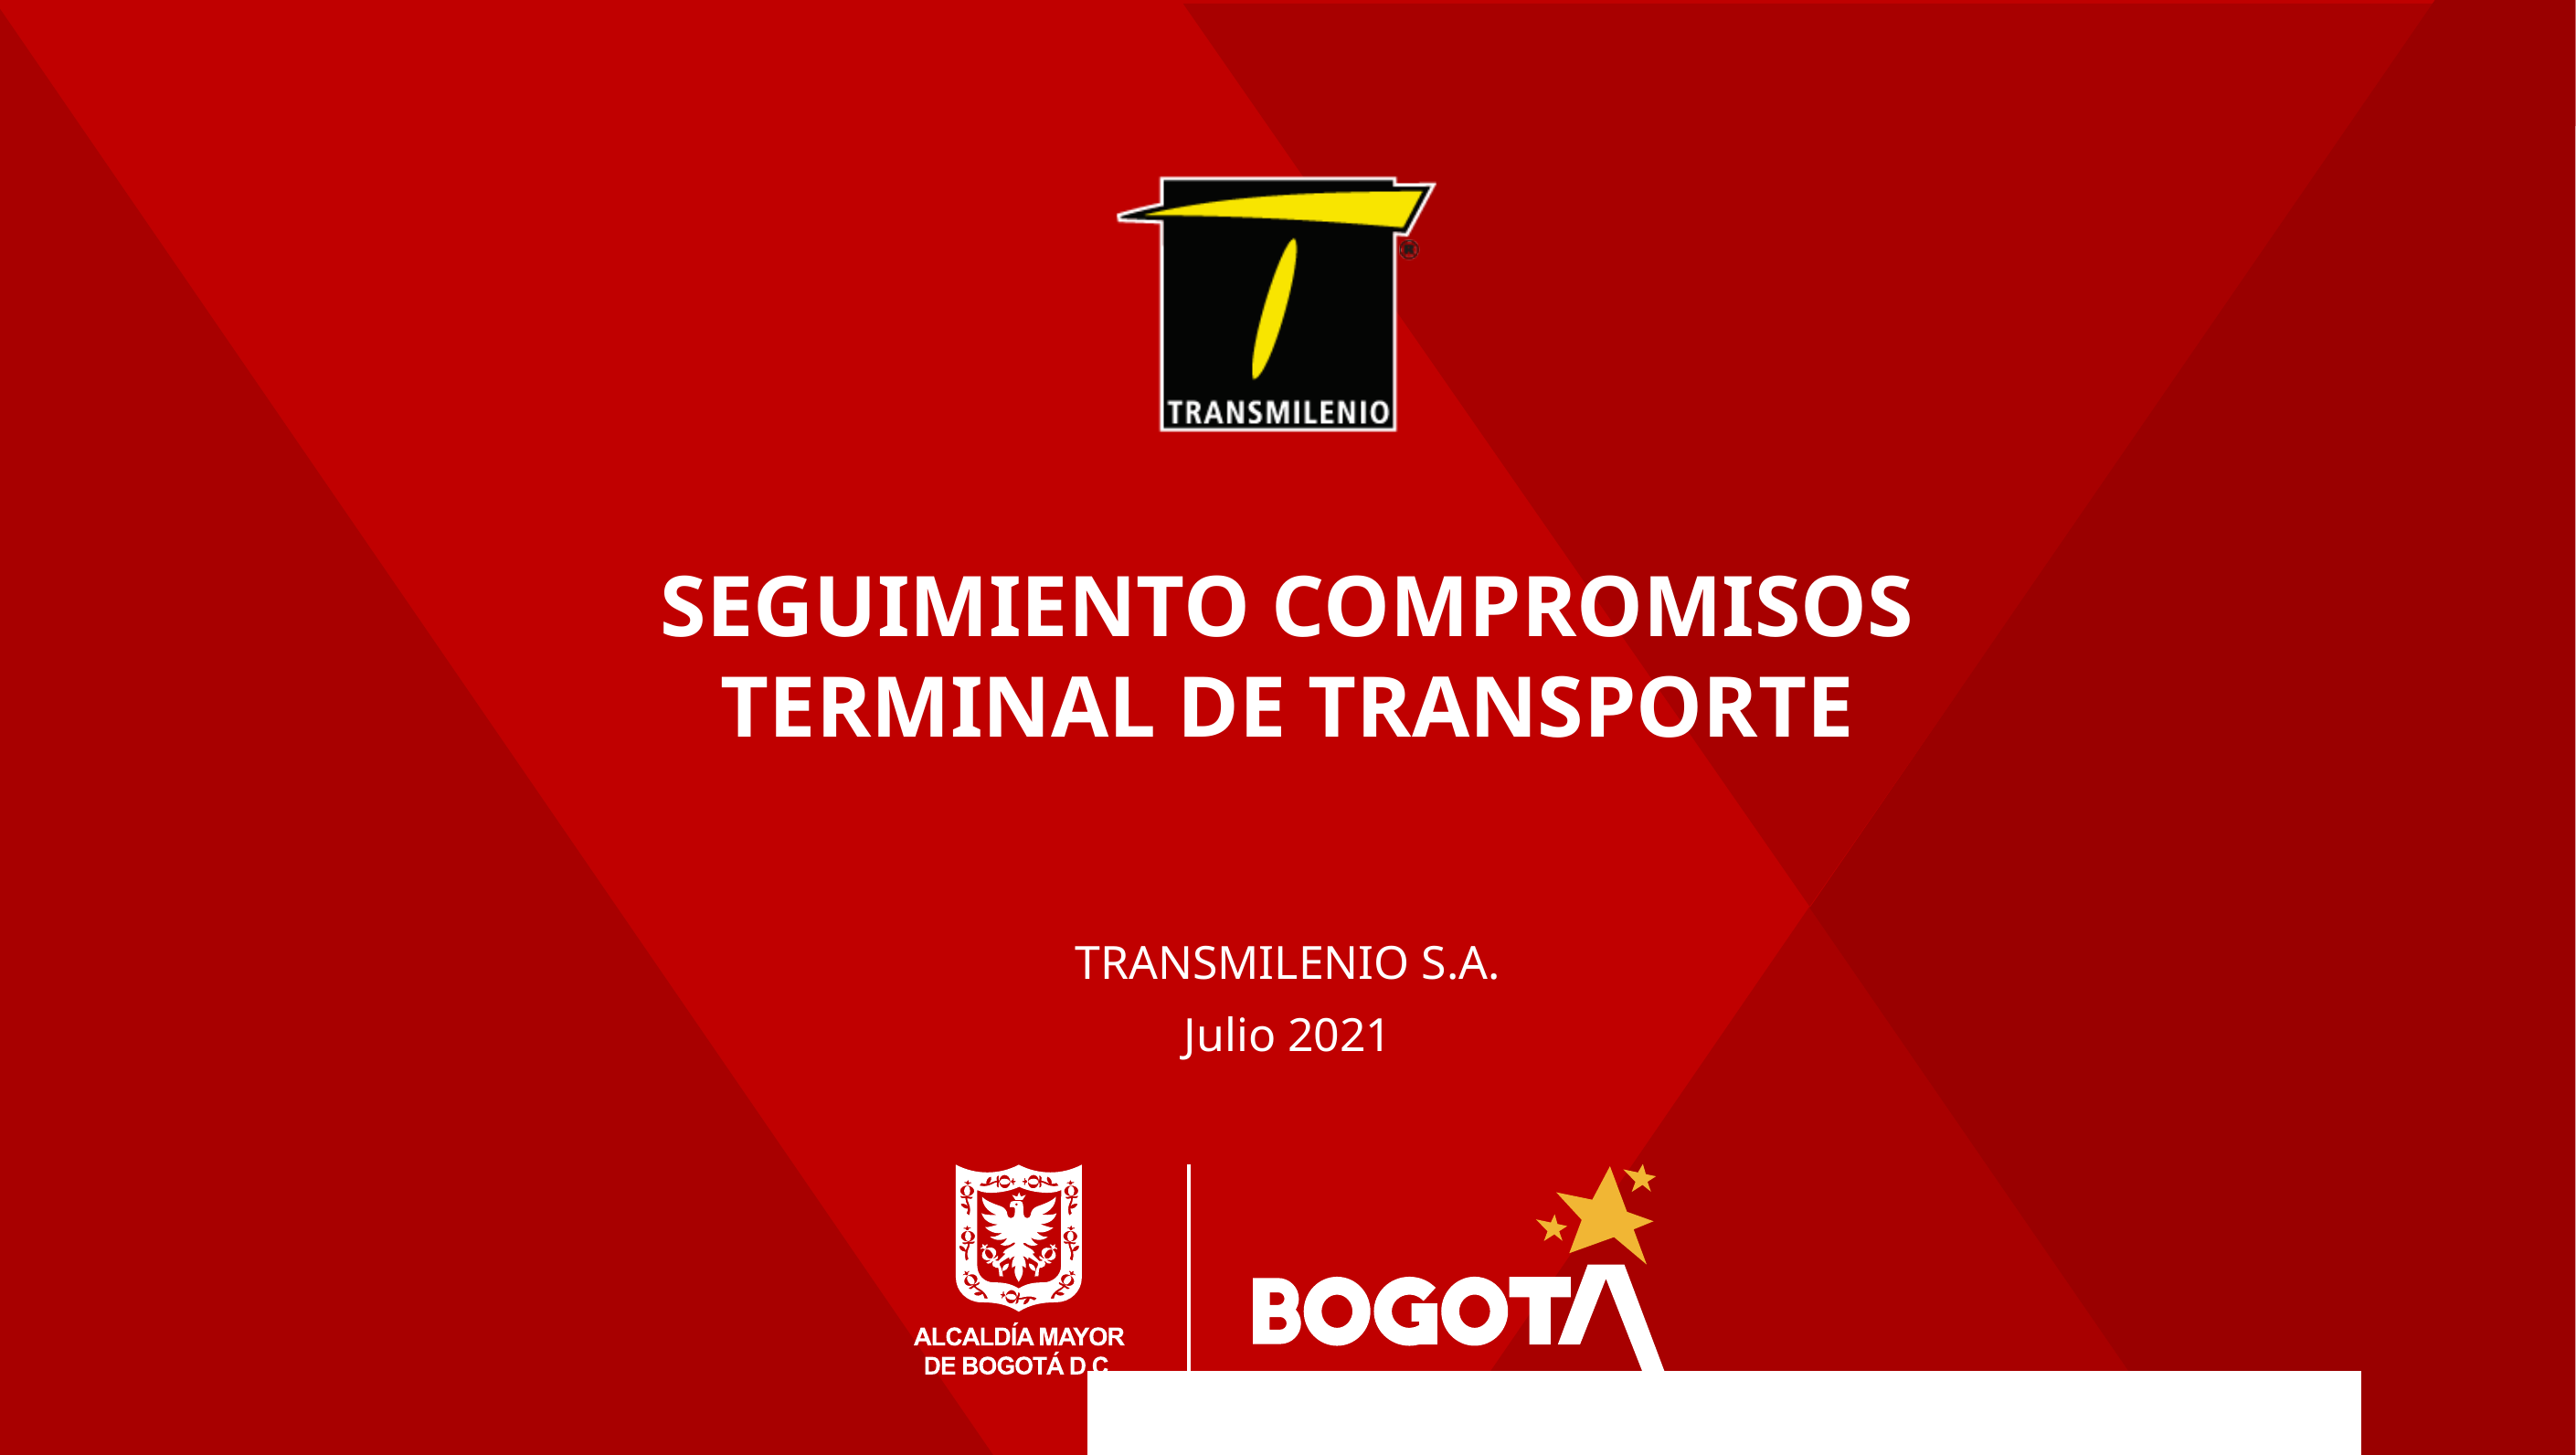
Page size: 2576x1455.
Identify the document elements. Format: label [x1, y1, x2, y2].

picture [1114, 163, 1438, 441]
text_box [0, 0, 2563, 1455]
text_box [913, 1163, 1662, 1375]
